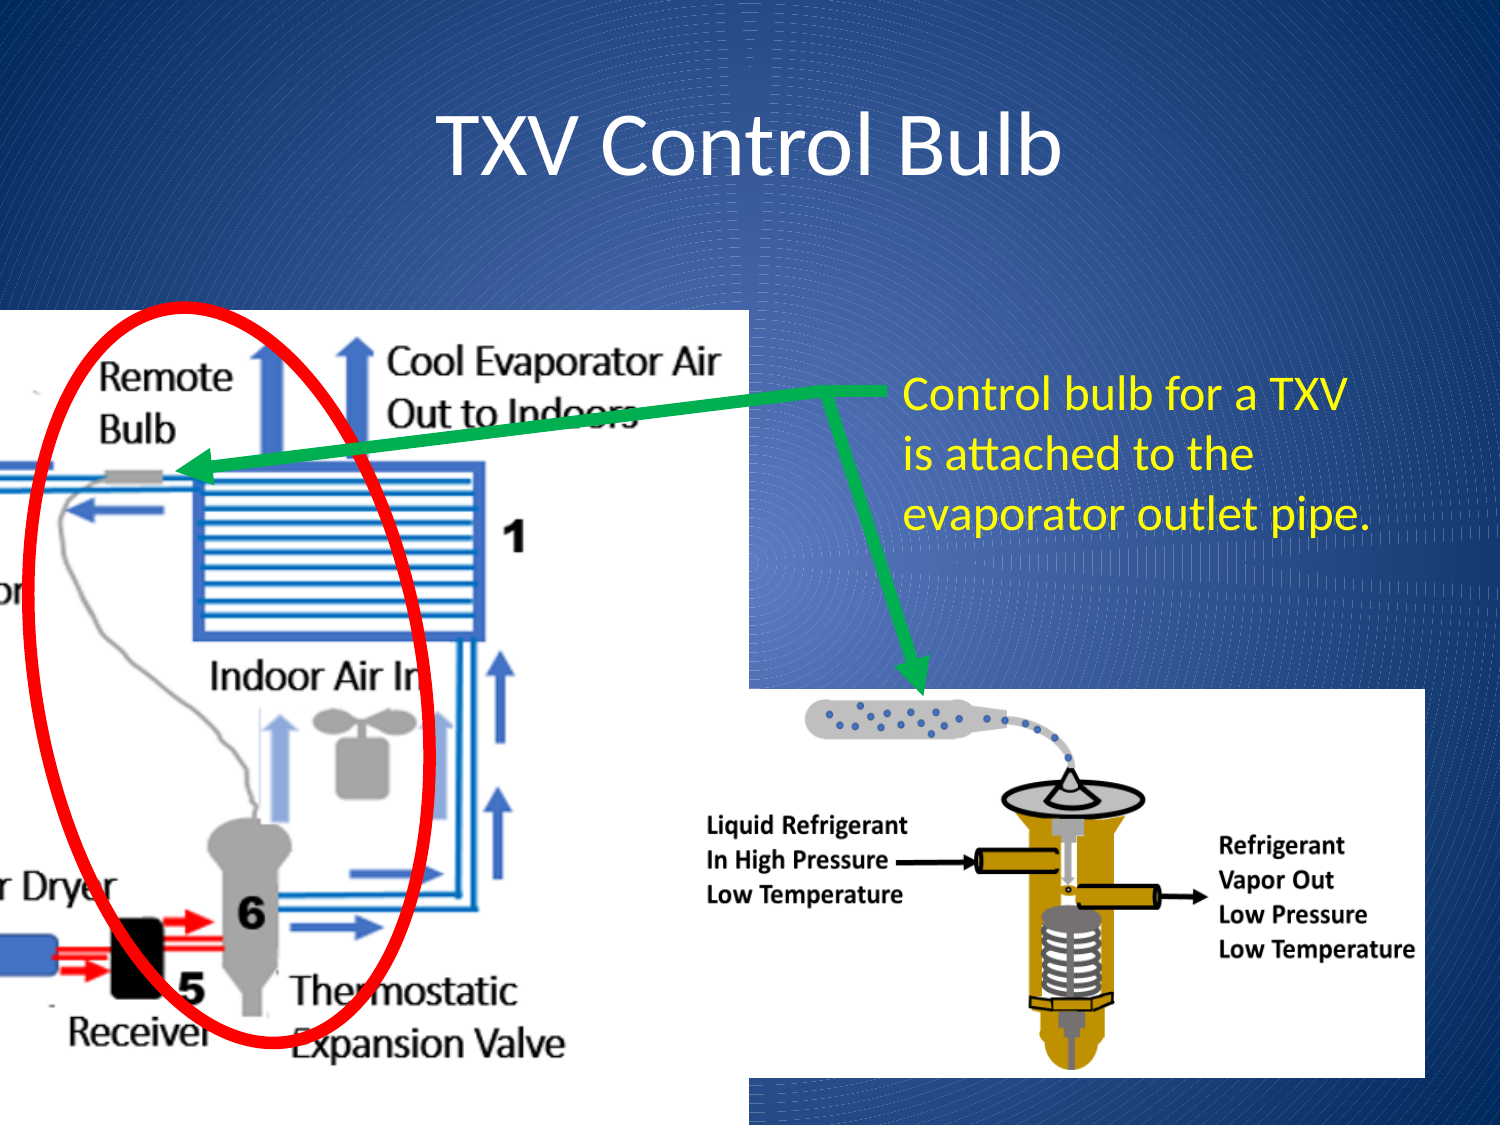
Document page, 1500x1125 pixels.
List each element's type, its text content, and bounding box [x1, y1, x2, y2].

picture [0, 310, 1426, 1125]
title TXV Control Bulb [75, 45, 1425, 233]
text_box Control bulb for a TXV is attached to the evaporator outlet pipe. [887, 352, 1430, 548]
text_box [824, 390, 924, 697]
text_box [157, 305, 212, 309]
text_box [174, 390, 826, 472]
